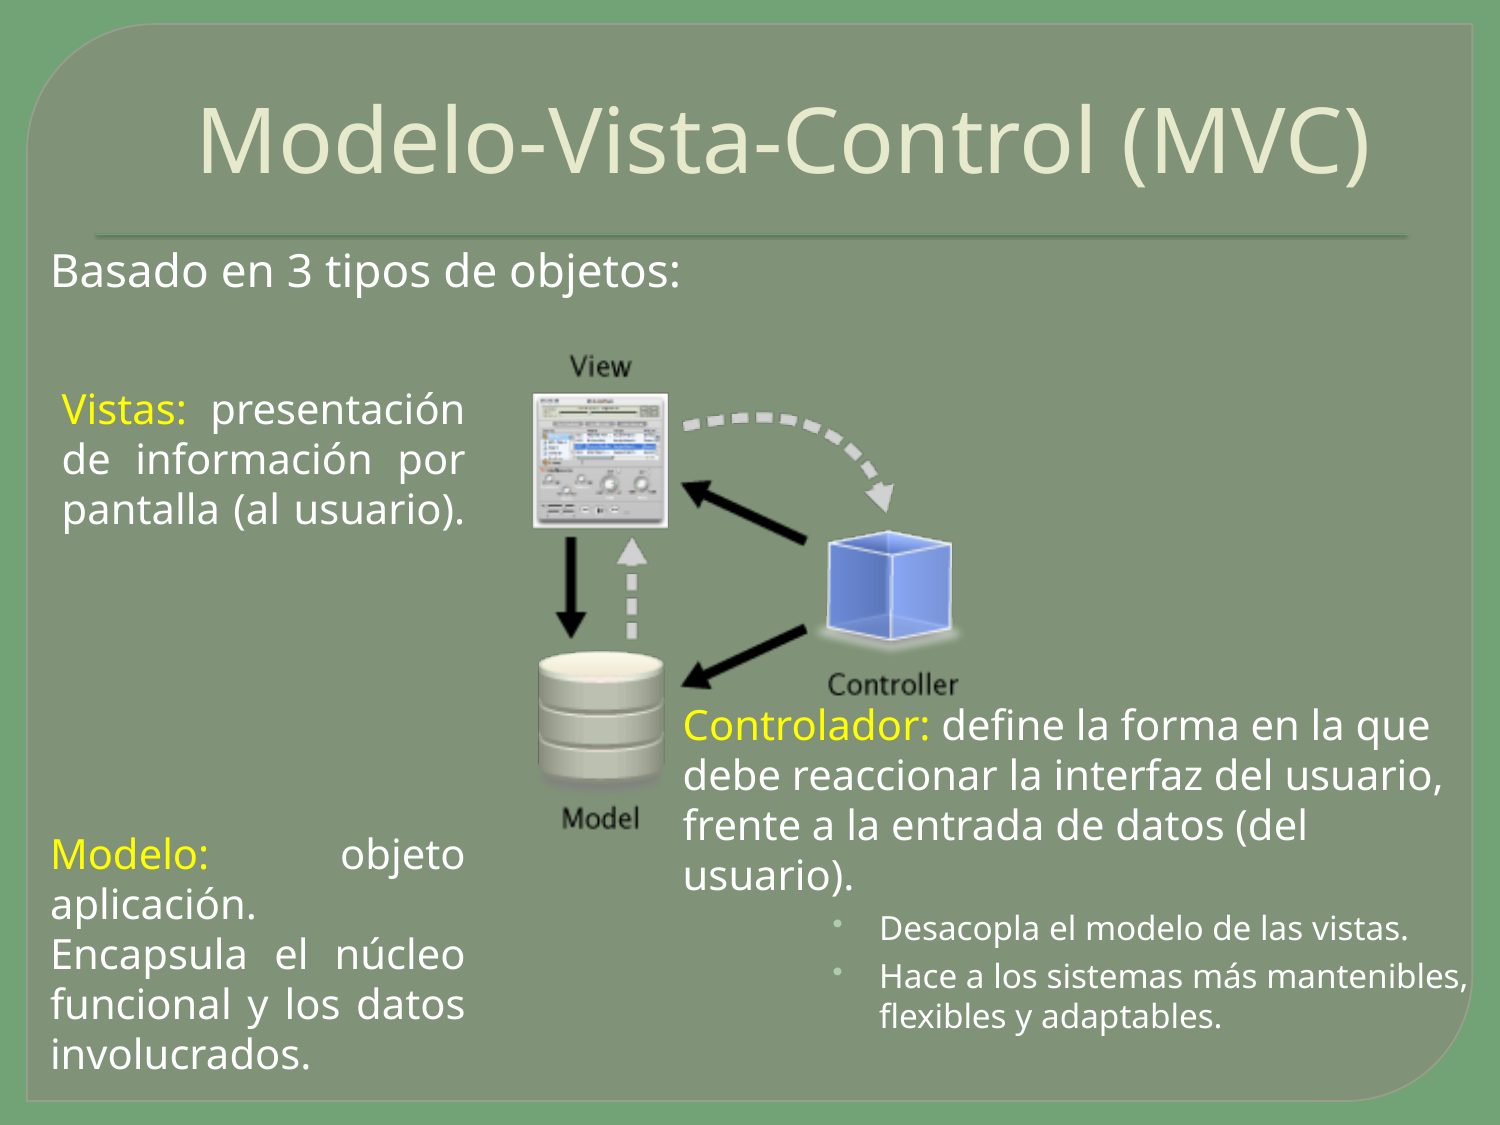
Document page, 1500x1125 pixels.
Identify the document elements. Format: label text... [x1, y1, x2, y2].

picture [468, 351, 1032, 862]
text_box Vistas: presentación de información por pantalla (al usuario). [46, 375, 461, 599]
text_box Modelo: objeto aplicación. Encapsula el núcleo funcional y los datos involucrados. [35, 820, 481, 1125]
title Modelo-Vista-Control (MVC) [110, 63, 1386, 200]
text_box Controlador: define la forma en la que debe reaccionar la interfaz del usuario, frente a la entrada de datos (del usuario). Desacopla el modelo de las vistas. Hace a los sistemas más mantenibles, flexibles y adaptables. [667, 691, 1500, 1101]
text_box Basado en 3 tipos de objetos: [35, 234, 1360, 388]
